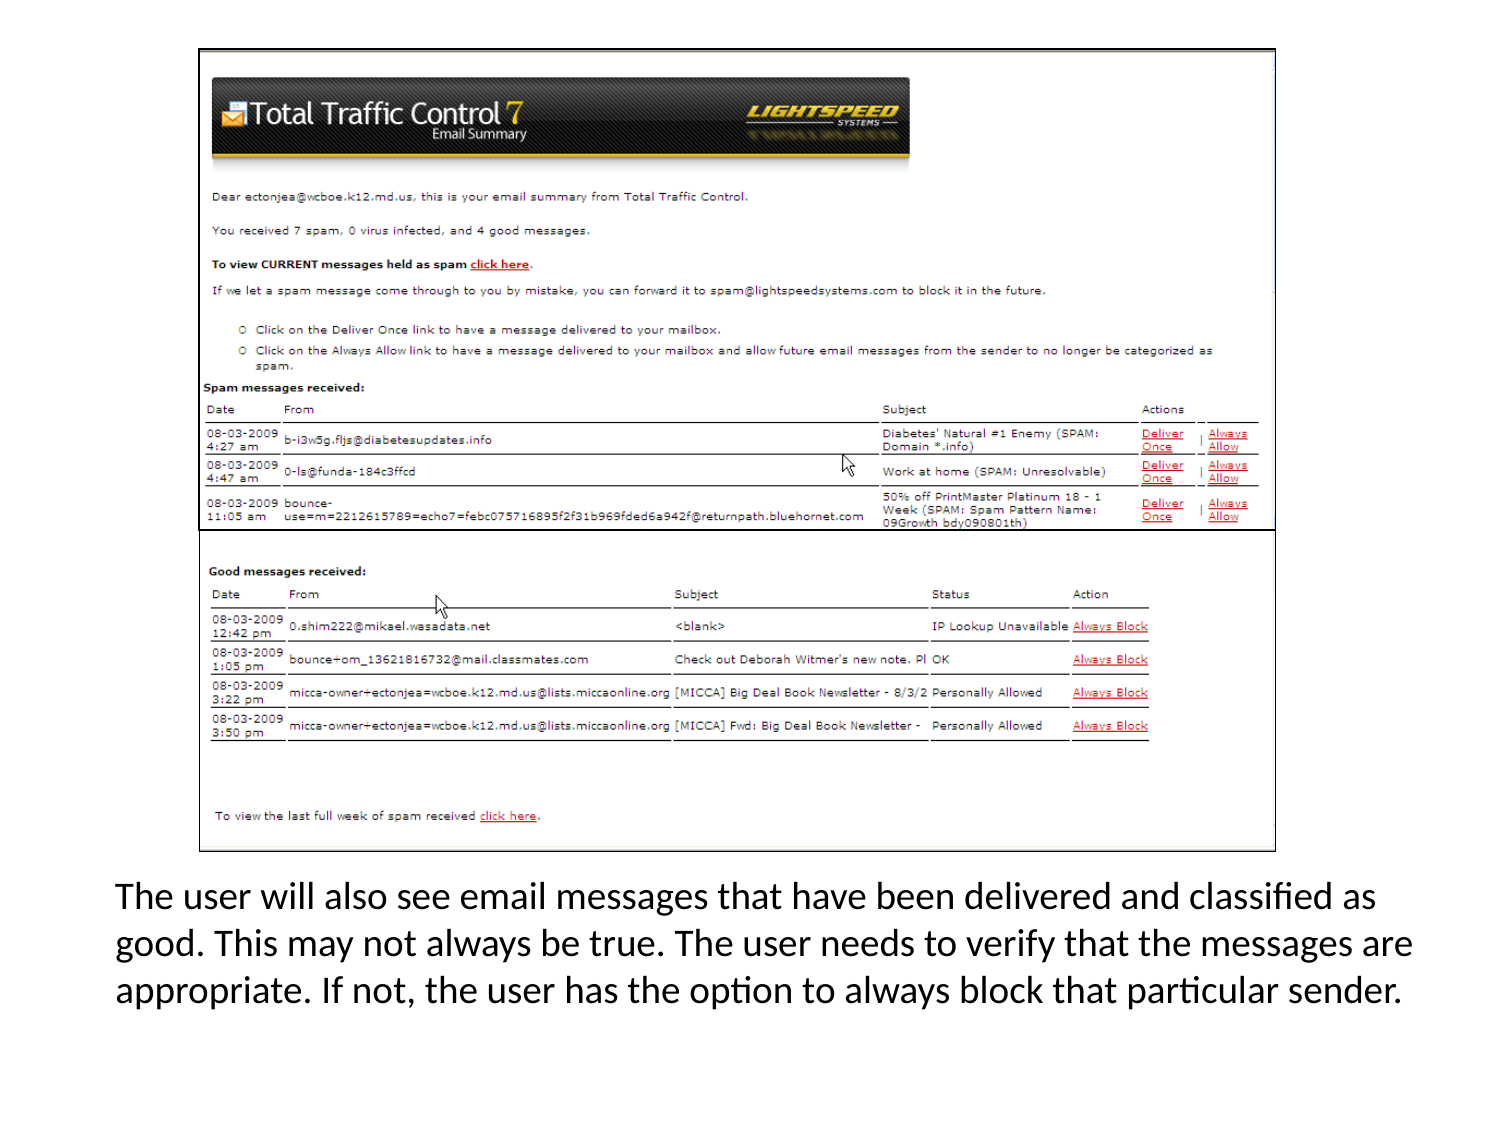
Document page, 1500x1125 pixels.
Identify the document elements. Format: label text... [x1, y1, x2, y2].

picture [199, 49, 1276, 852]
list The user will also see email messages that have been delivered and classified as good. This may not always be true. The user needs to verify that the messages are appropriate. If not, the user has the option to always block that particular sender. [99, 862, 1450, 1063]
